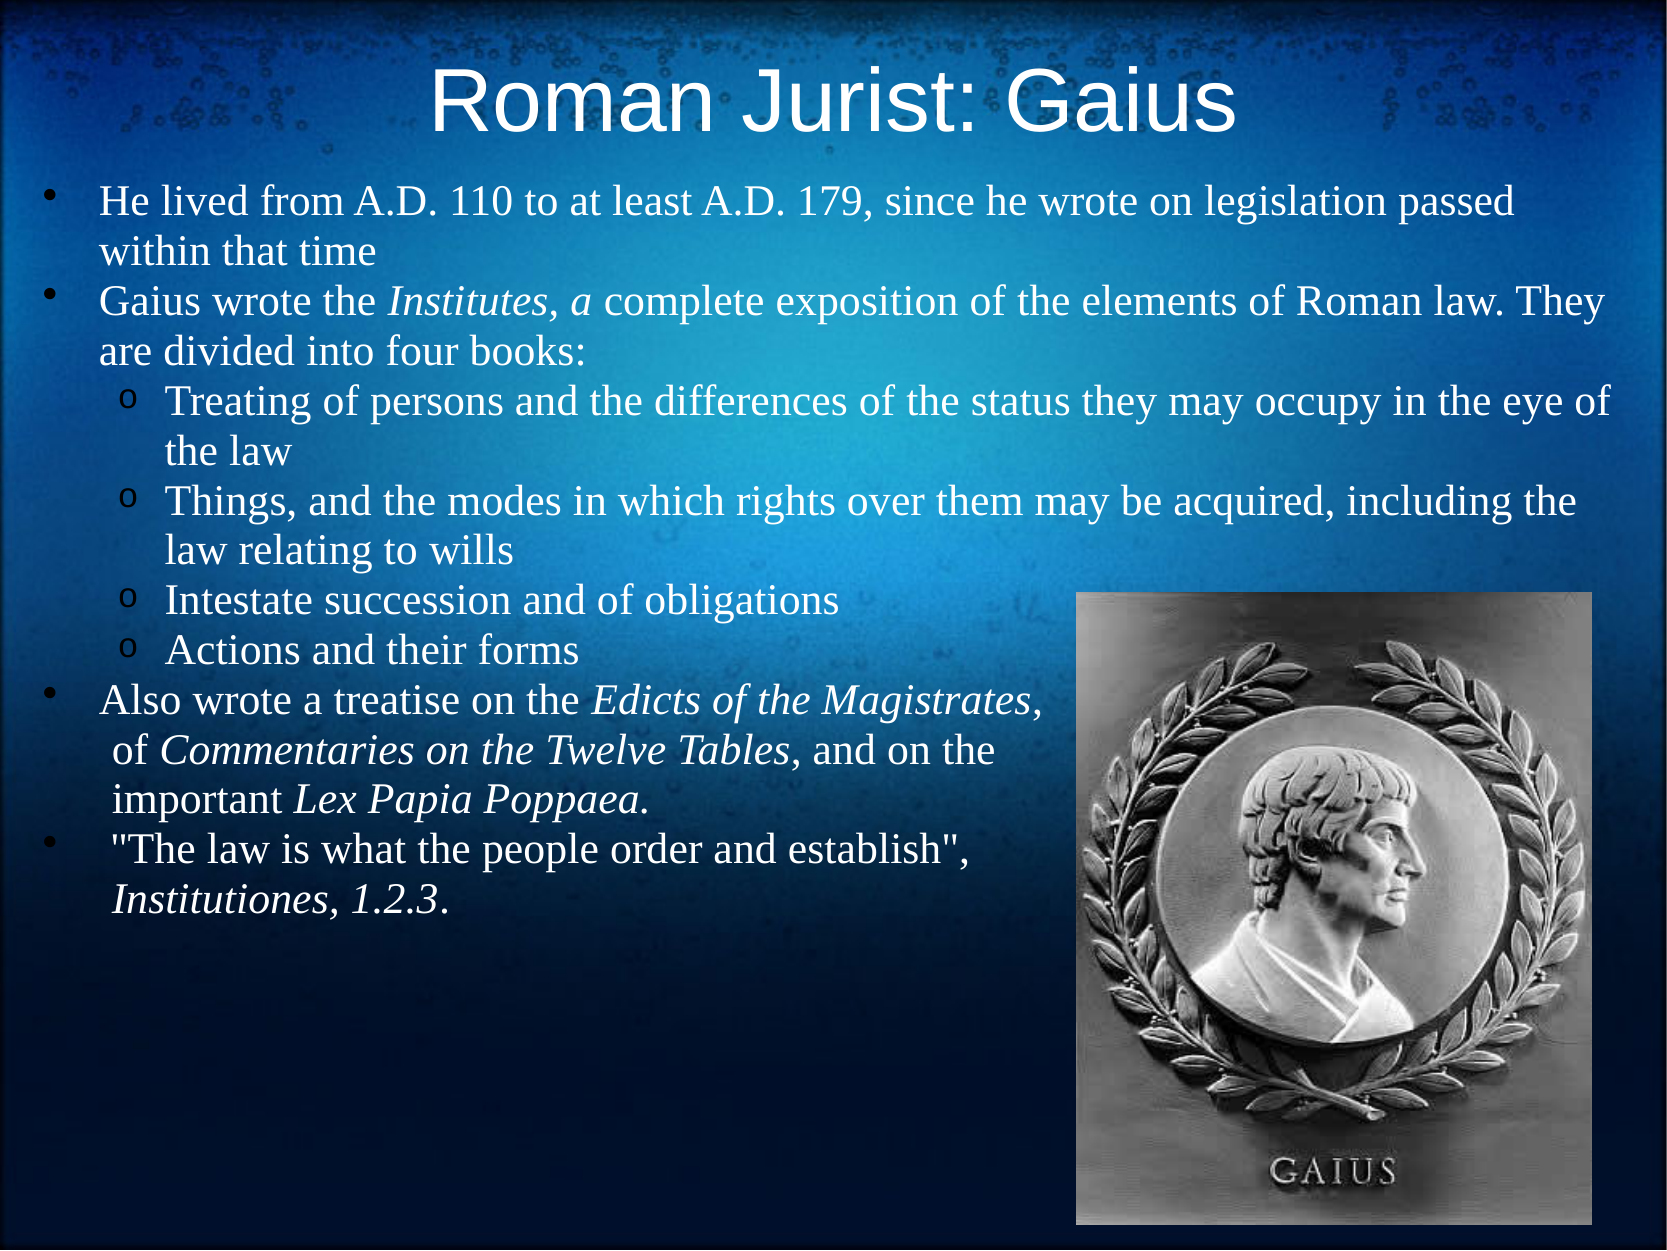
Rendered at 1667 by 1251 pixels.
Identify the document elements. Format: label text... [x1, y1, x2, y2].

title Roman Jurist: Gaius [40, 49, 1627, 201]
picture [0, 0, 1667, 1250]
list He lived from A.D. 110 to at least A.D. 179, since he wrote on legislation passed within that time Gaius wrote the Institutes, a complete exposition of the elements of Roman law. They are divided into four books: Treating of persons and the differences of the status they may occupy in the eye of the law Things, and the modes in which rights over them may be acquired, including the law relating to wills Intestate succession and of obligations Actions and their forms Also wrote a treatise on the Edicts of the Magistrates, of Commentaries on the Twelve Tables, and on the important Lex Papia Poppaea. "The law is what the people order and establish", Institutiones, 1.2.3. [23, 175, 1618, 1044]
